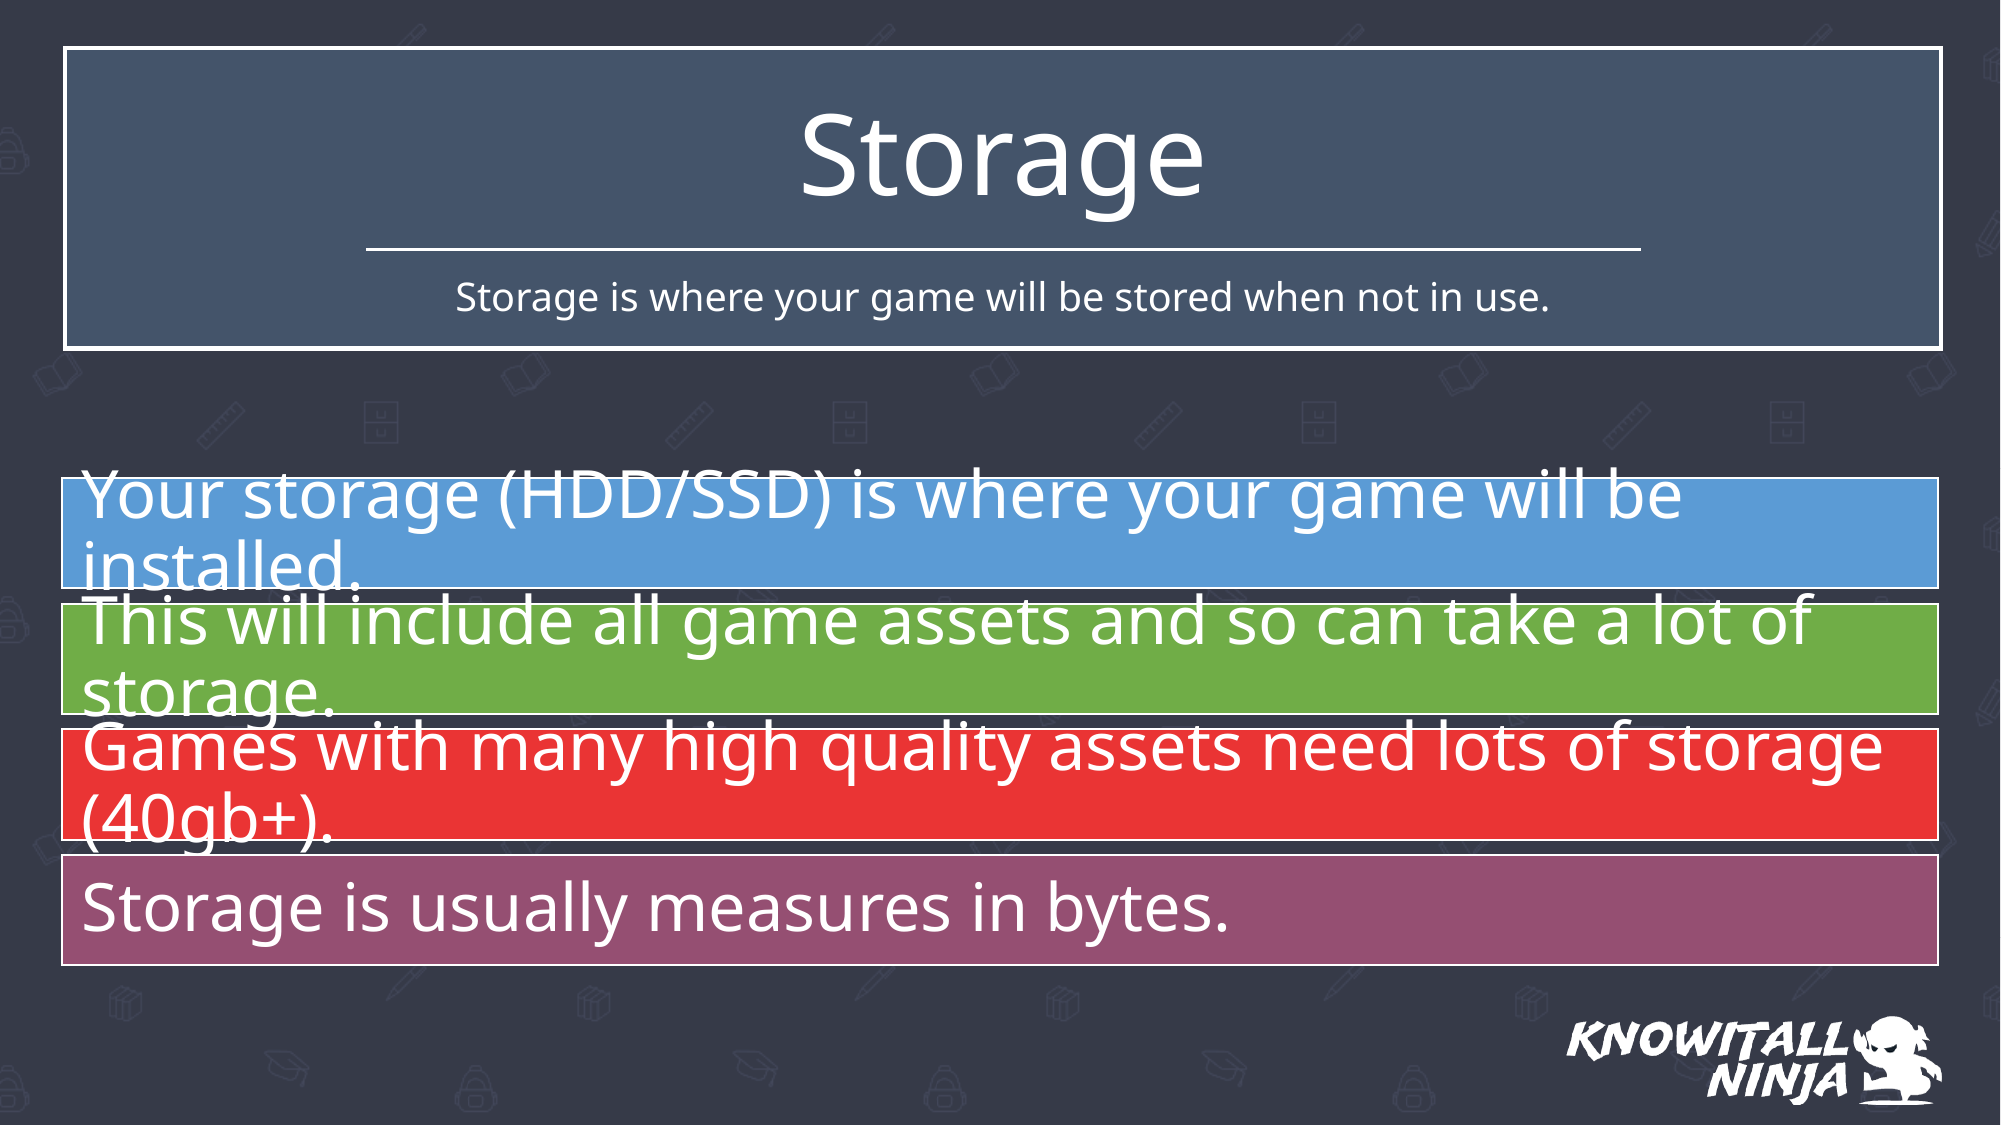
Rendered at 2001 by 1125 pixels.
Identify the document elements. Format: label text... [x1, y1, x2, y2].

title Storage [140, 48, 1866, 269]
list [61, 451, 1939, 992]
list Storage is where your game will be stored when not in use. [140, 269, 1866, 349]
picture [0, 0, 2001, 1125]
